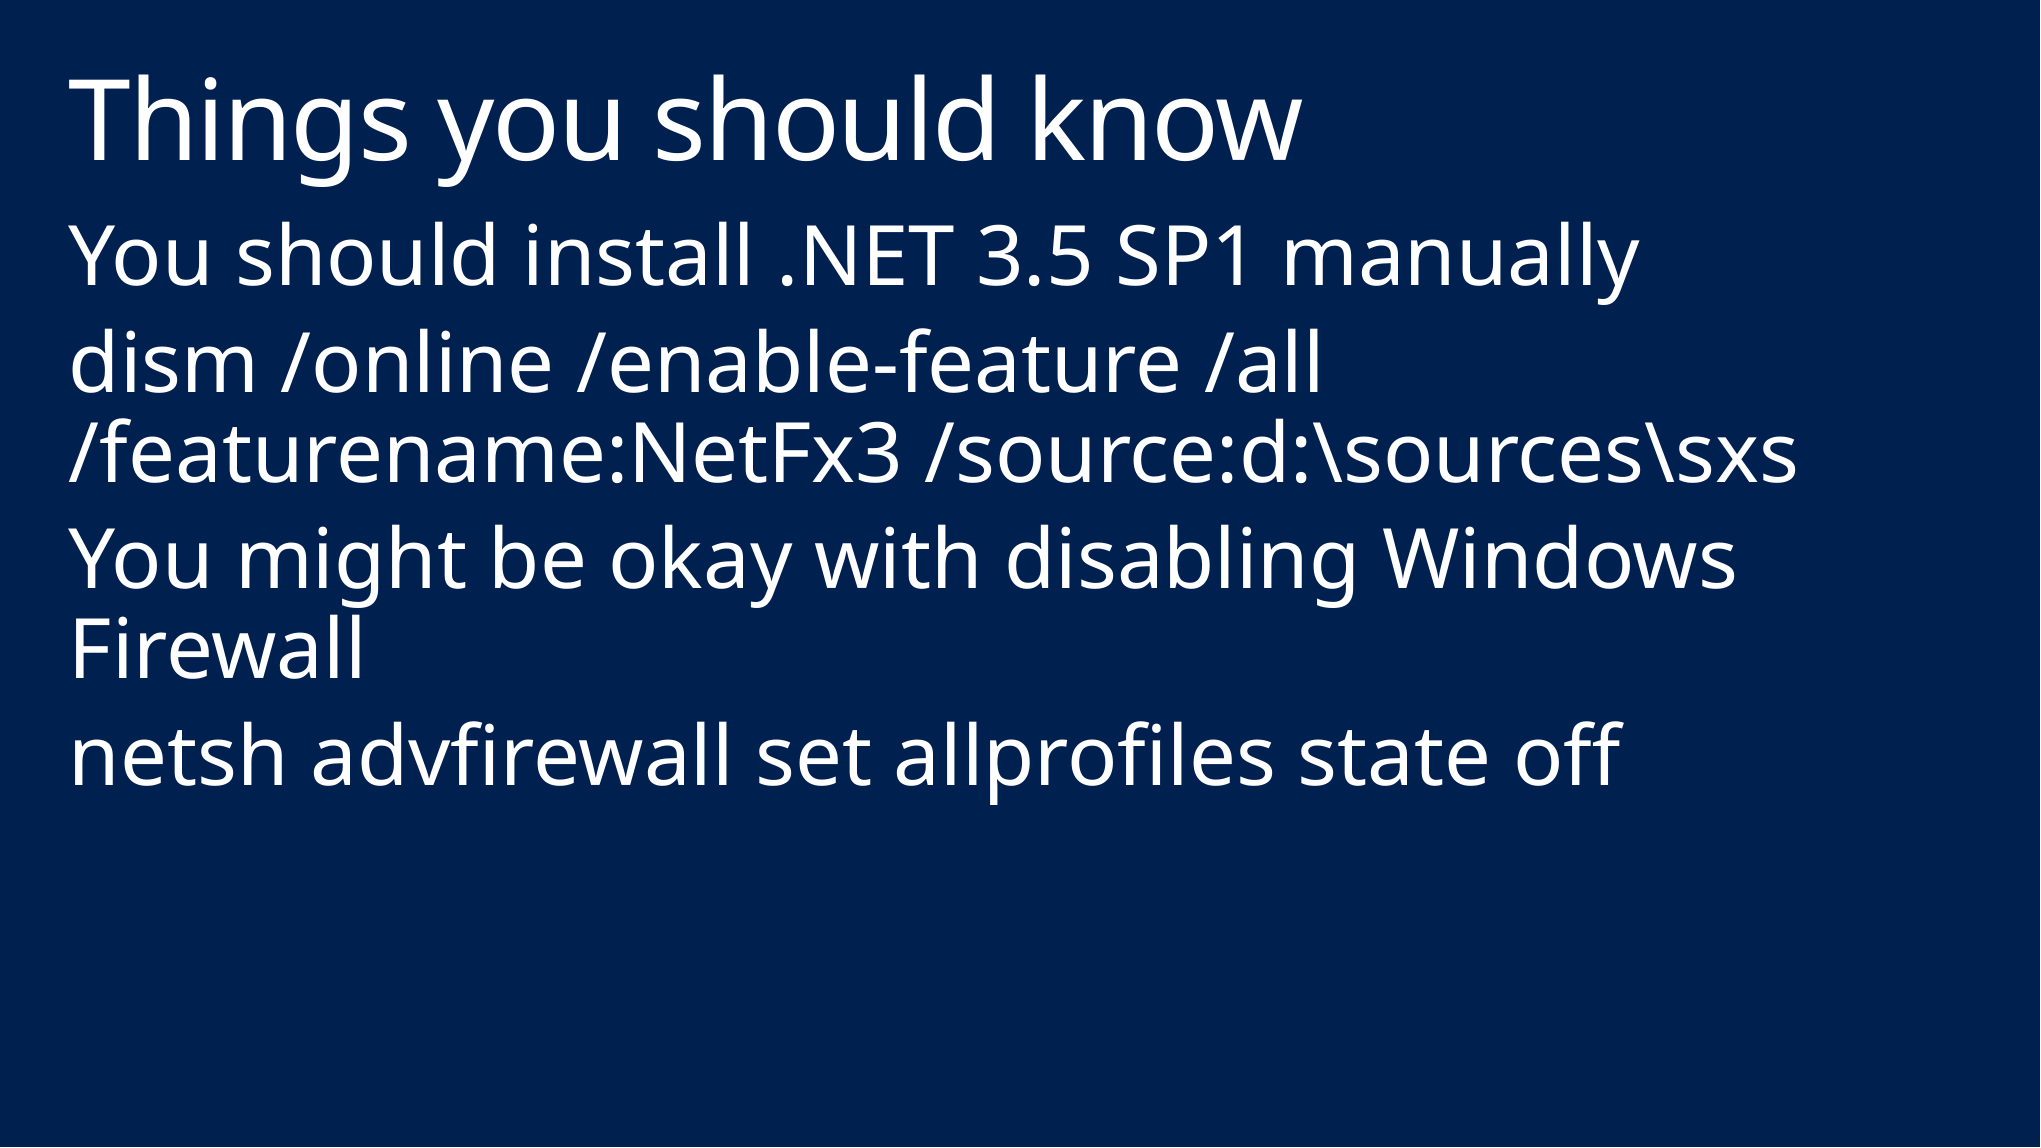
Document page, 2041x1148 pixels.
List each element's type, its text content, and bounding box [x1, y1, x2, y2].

list You should install .NET 3.5 SP1 manually dism /online /enable-feature /all /featurename:NetFx3 /source:d:\sources\sxs You might be okay with disabling Windows Firewall netsh advfirewall set allprofiles state off [45, 198, 1996, 745]
title Things you should know [45, 48, 1996, 198]
